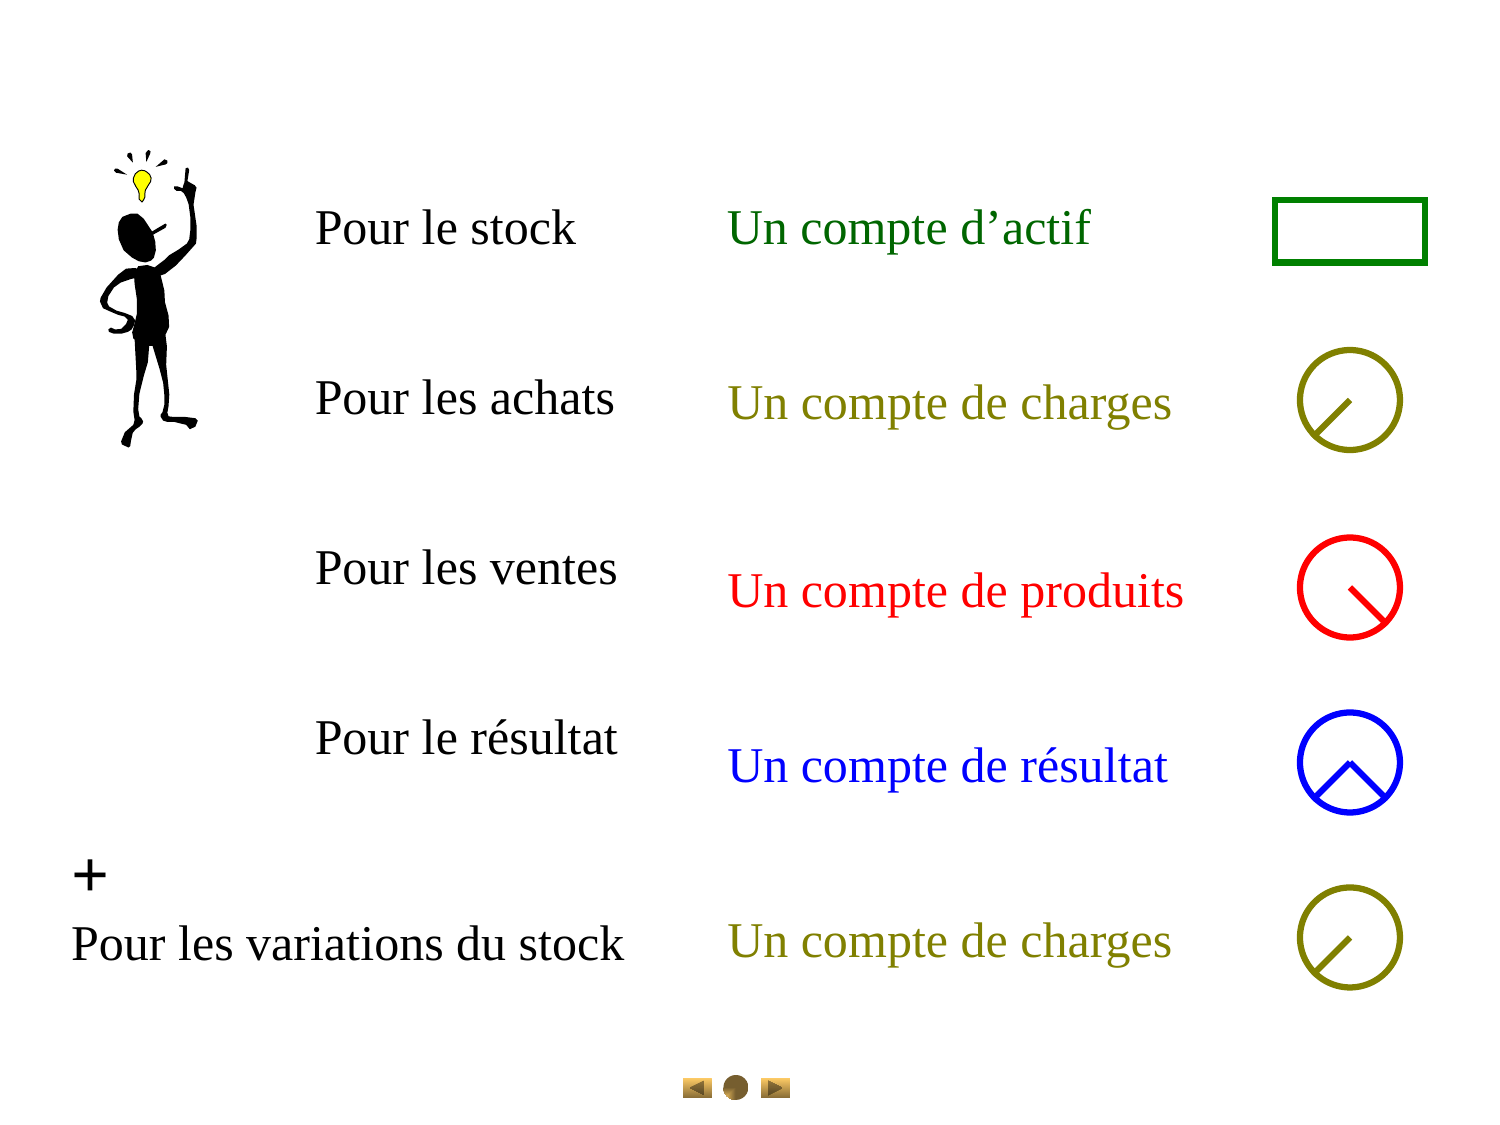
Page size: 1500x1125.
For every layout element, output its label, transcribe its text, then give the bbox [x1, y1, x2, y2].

text_box Pour le stock Pour les achats Pour les ventes Pour le résultat [299, 187, 763, 773]
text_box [99, 149, 198, 448]
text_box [56, 823, 1400, 988]
text_box Un compte d’actif [712, 187, 1107, 263]
text_box Un compte de résultat [712, 724, 1299, 800]
text_box Un compte de produits [712, 549, 1225, 625]
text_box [1299, 712, 1400, 813]
text_box [1274, 199, 1425, 263]
text_box Un compte de charges [712, 362, 1225, 438]
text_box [1299, 537, 1400, 638]
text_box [1299, 349, 1400, 450]
